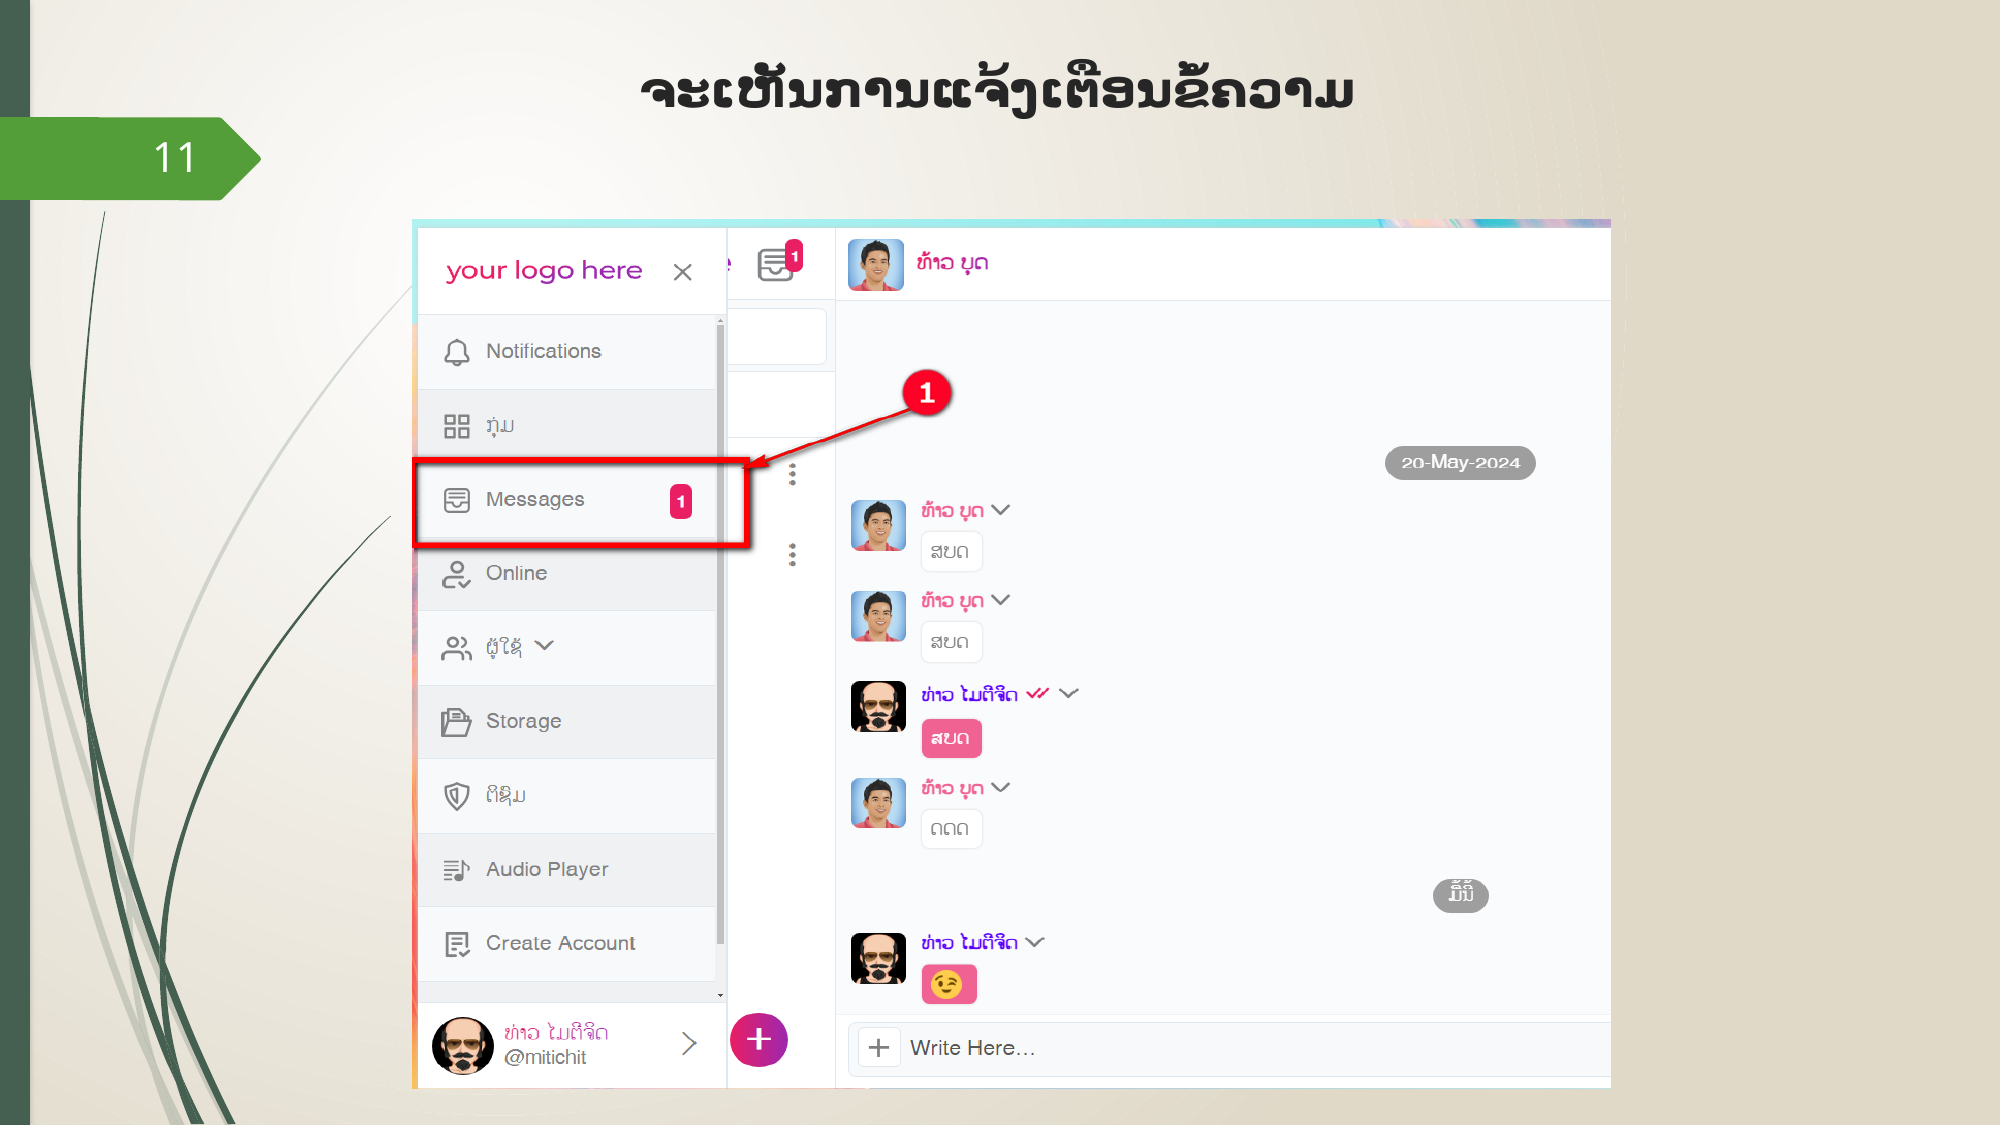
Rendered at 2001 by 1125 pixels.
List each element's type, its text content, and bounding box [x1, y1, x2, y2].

title ຈະເຫັນການແຈ້ງເຕືອນຂໍ້ຄວາມ [624, 49, 1464, 160]
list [411, 219, 1611, 1090]
slide_number 11 [87, 129, 216, 190]
